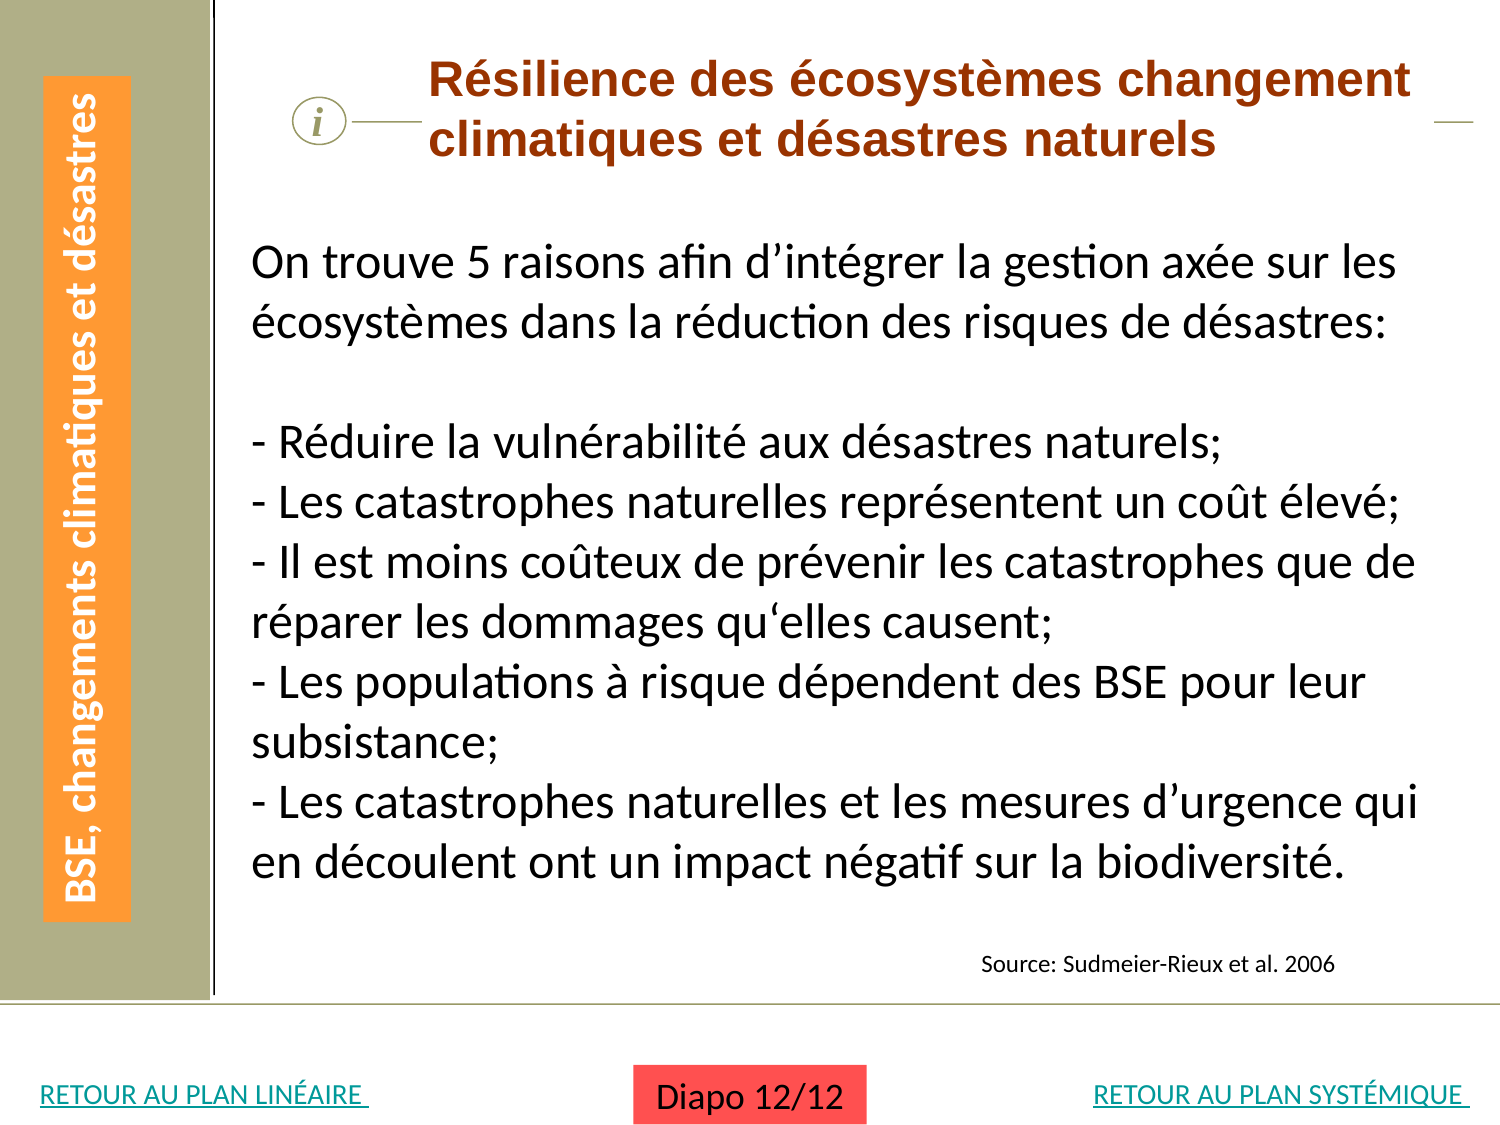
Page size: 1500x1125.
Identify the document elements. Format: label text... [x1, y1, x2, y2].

text_box [292, 101, 305, 141]
text_box Diapo 12/12 [633, 1064, 867, 1125]
text_box Source: Sudmeier-Rieux et al. 2006 [966, 939, 1500, 985]
text_box RETOUR AU PLAN SYSTÉMIQUE [819, 1063, 1482, 1122]
text_box i [305, 88, 365, 160]
text_box Résilience des écosystèmes changement climatiques et désastres naturels [422, 40, 1433, 183]
text_box BSE, changements climatiques et désastres [43, 76, 131, 923]
text_box On trouve 5 raisons afin d’intégrer la gestion axée sur les écosystèmes dans la réduction des risques de désastres: - Réduire la vulnérabilité aux désastres naturels; - Les catastrophes naturelles représentent un coût élevé; - Il est moins coûteux de prévenir les catastrophes que de réparer les dommages qu‘elles causent; - Les populations à risque dépendent des BSE pour leur subsistance; - Les catastrophes naturelles et les mesures d’urgence qui en découlent ont un impact négatif sur la biodiversité. [236, 221, 1482, 897]
text_box [0, 0, 210, 1001]
text_box RETOUR AU PLAN LINÉAIRE [27, 1063, 623, 1122]
